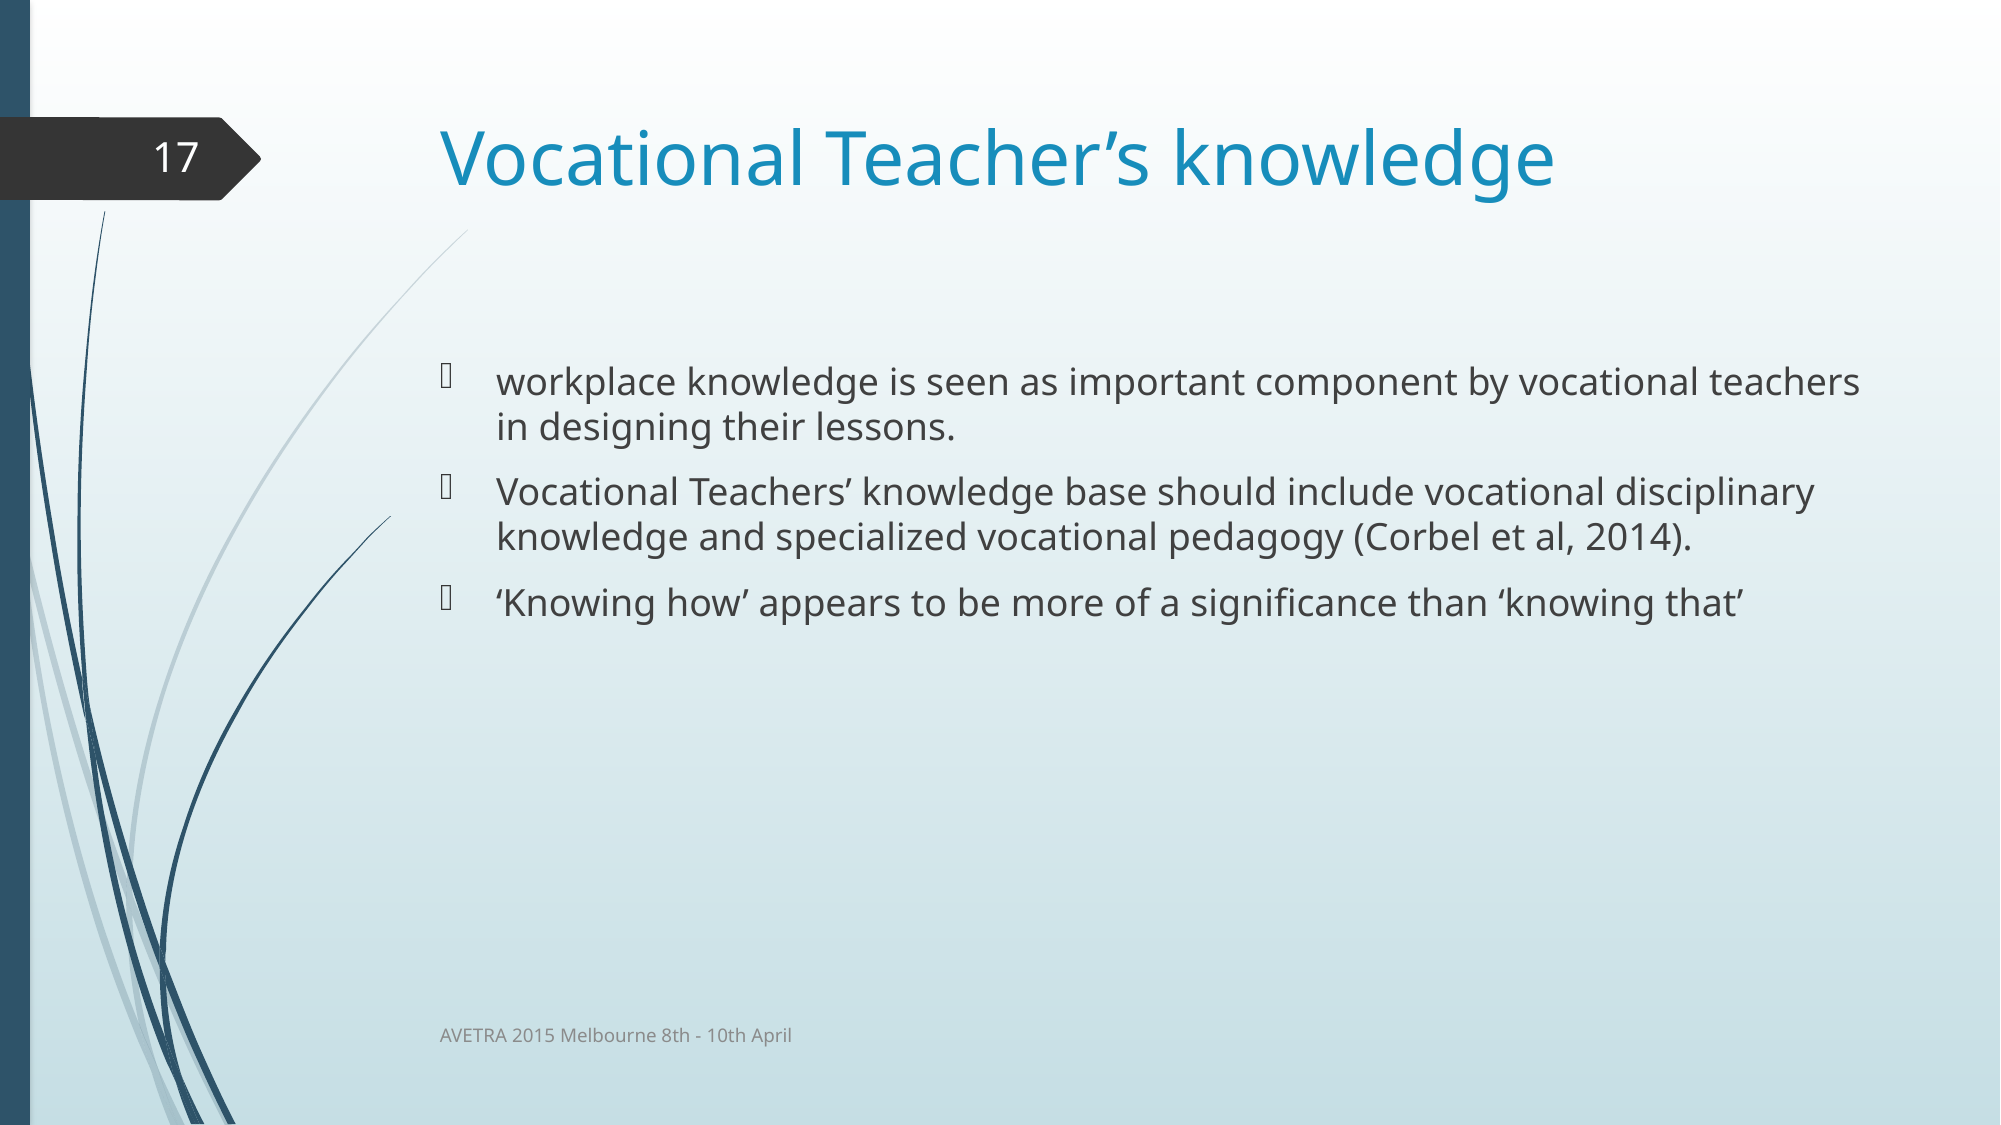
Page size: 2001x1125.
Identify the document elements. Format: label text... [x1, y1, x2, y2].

footer AVETRA 2015 Melbourne 8th - 10th April [424, 1006, 1675, 1067]
slide_number 17 [87, 129, 216, 190]
list workplace knowledge is seen as important component by vocational teachers in designing their lessons. Vocational Teachers’ knowledge base should include vocational disciplinary knowledge and specialized vocational pedagogy (Corbel et al, 2014). ‘Knowing how’ appears to be more of a significance than ‘knowing that’ [424, 350, 1888, 970]
title Vocational Teacher’s knowledge [425, 102, 1888, 313]
